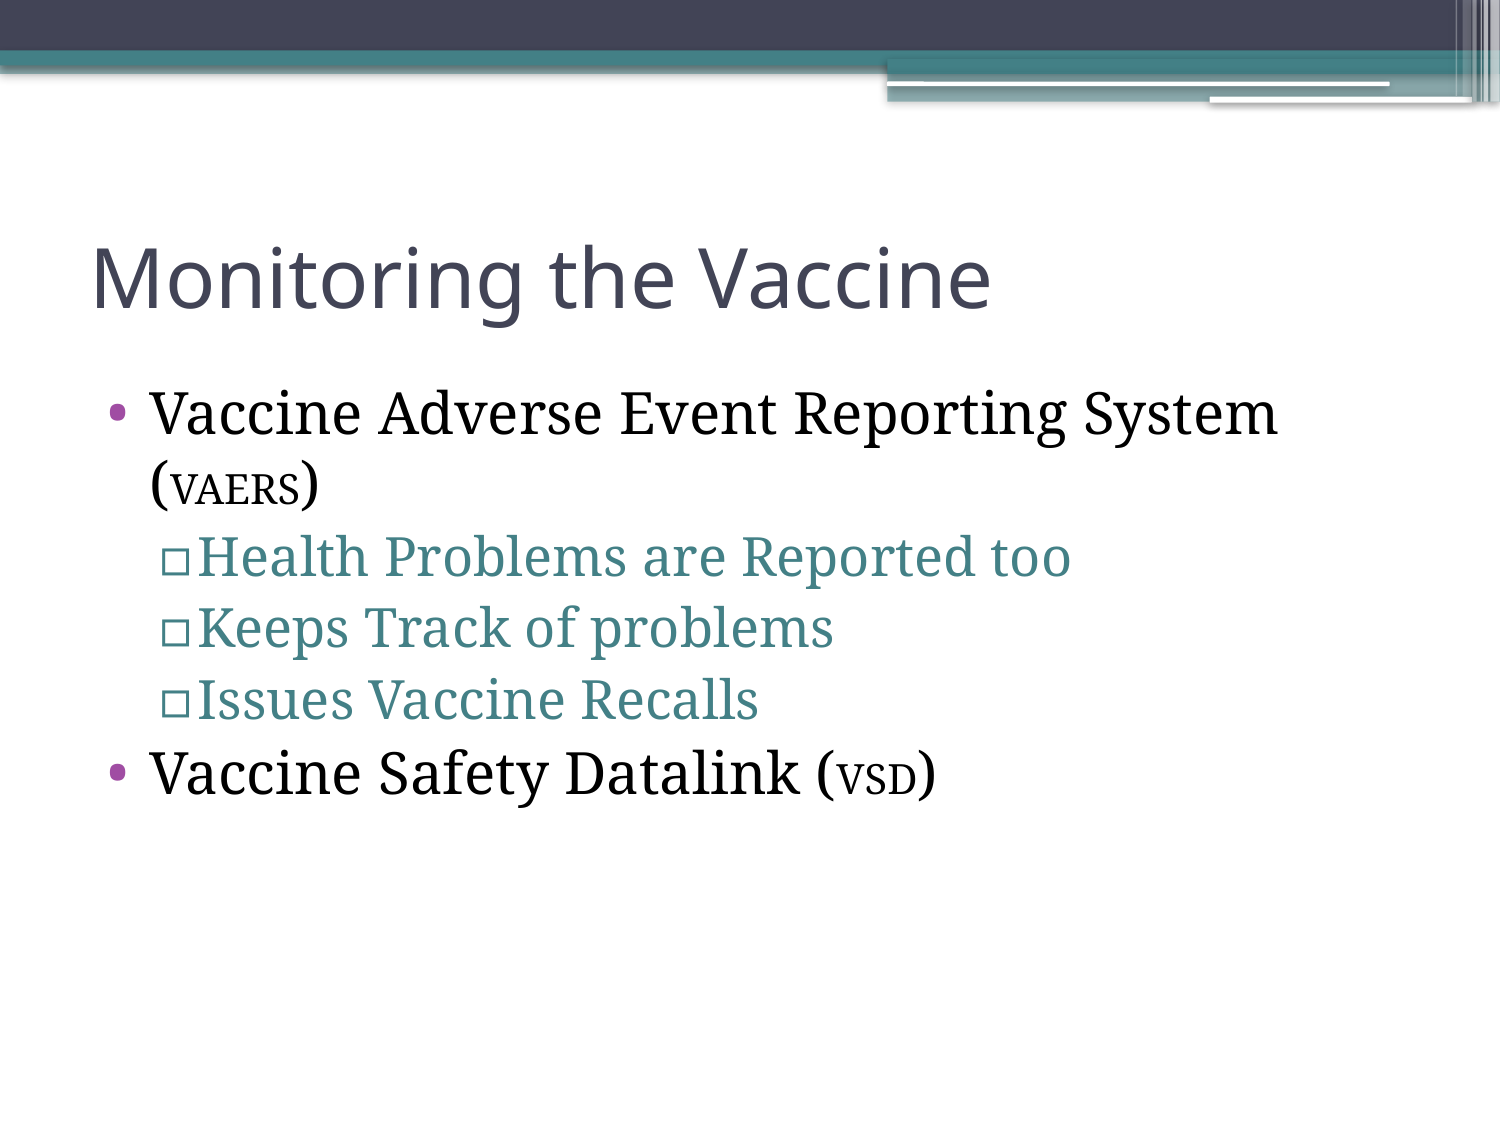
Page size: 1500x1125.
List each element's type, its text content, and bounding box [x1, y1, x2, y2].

title Monitoring the Vaccine [75, 187, 1425, 363]
list Vaccine Adverse Event Reporting System (VAERS) Health Problems are Reported too Keeps Track of problems Issues Vaccine Recalls Vaccine Safety Datalink (VSD) [75, 368, 1425, 1079]
